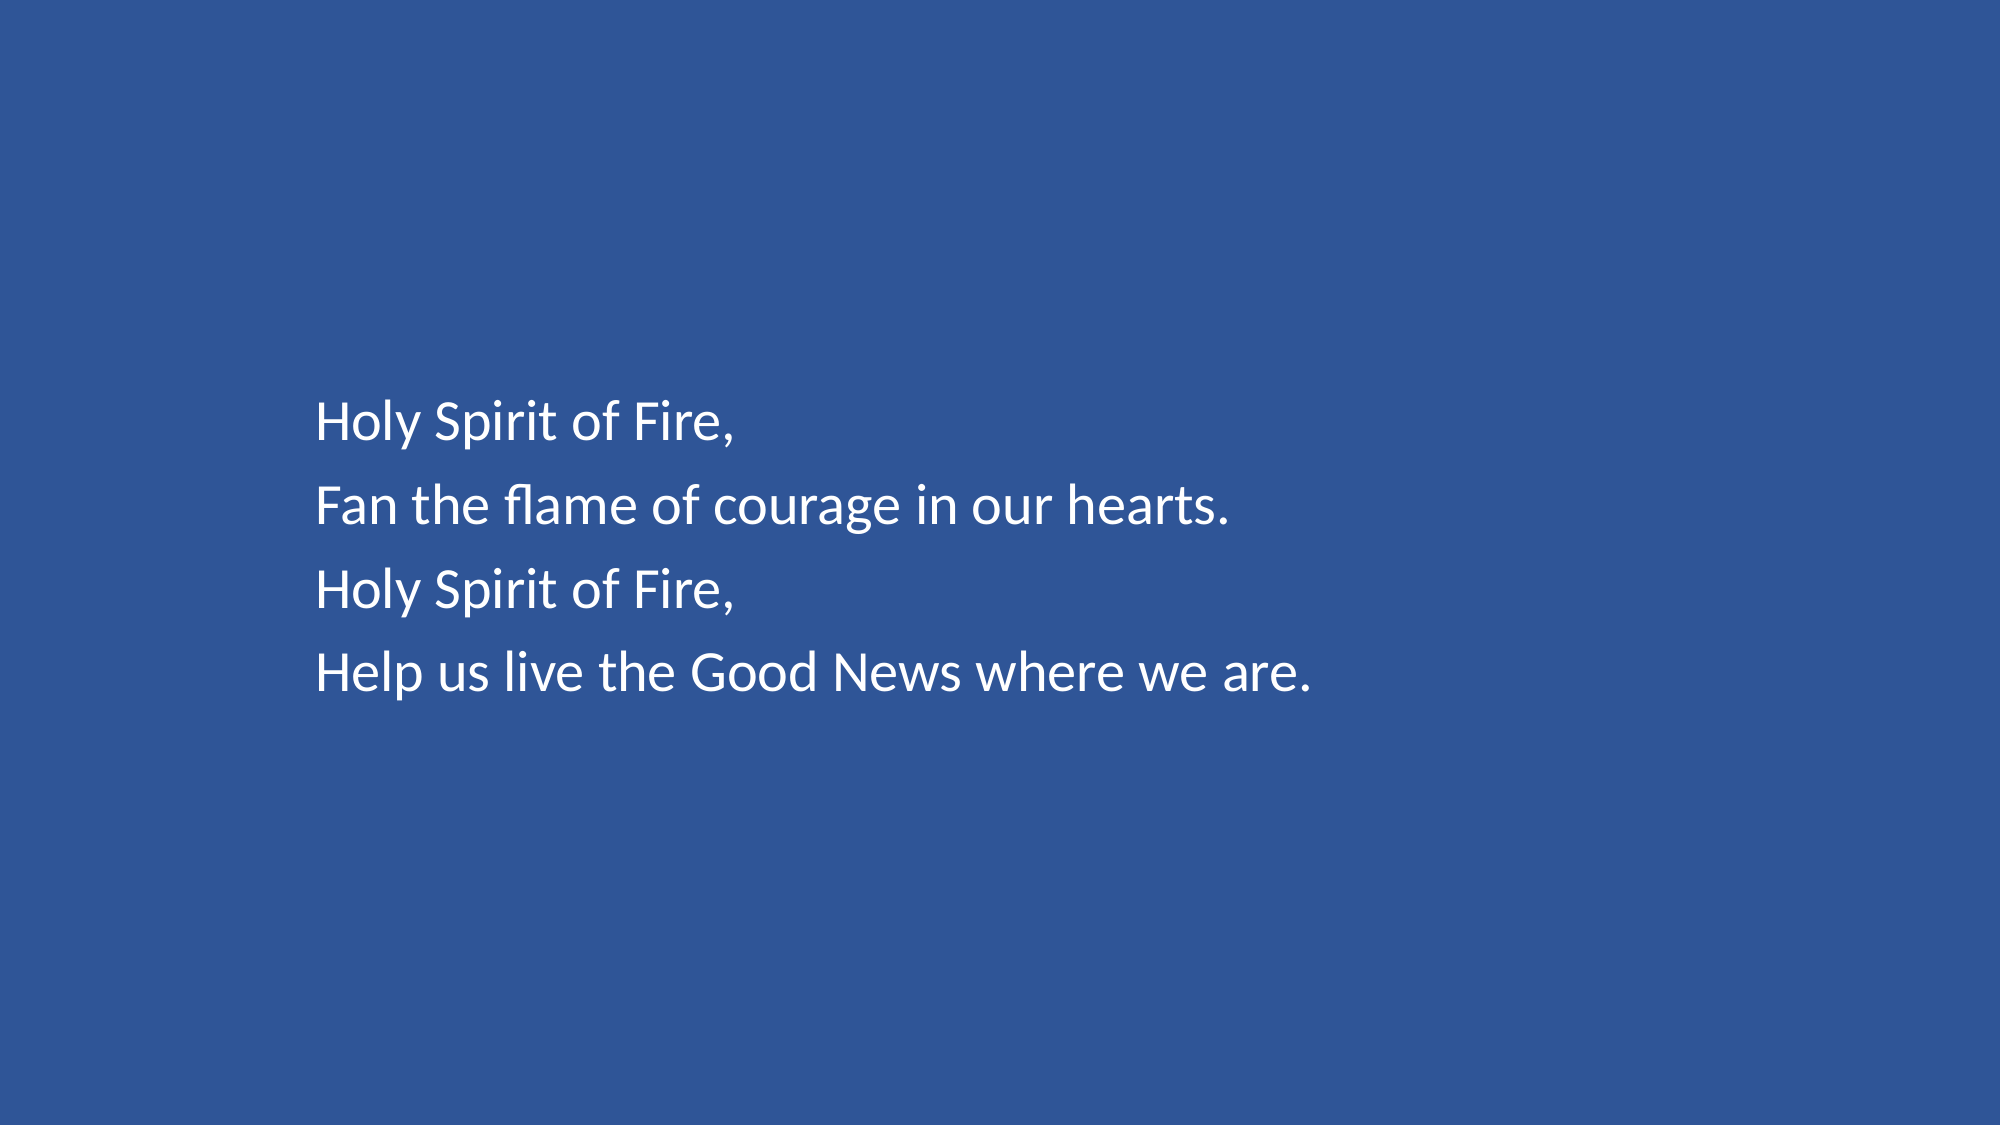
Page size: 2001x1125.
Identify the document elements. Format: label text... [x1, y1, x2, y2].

list Holy Spirit of Fire, Fan the flame of courage in our hearts. Holy Spirit of Fire, Help us live the Good News where we are. [300, 383, 1700, 742]
